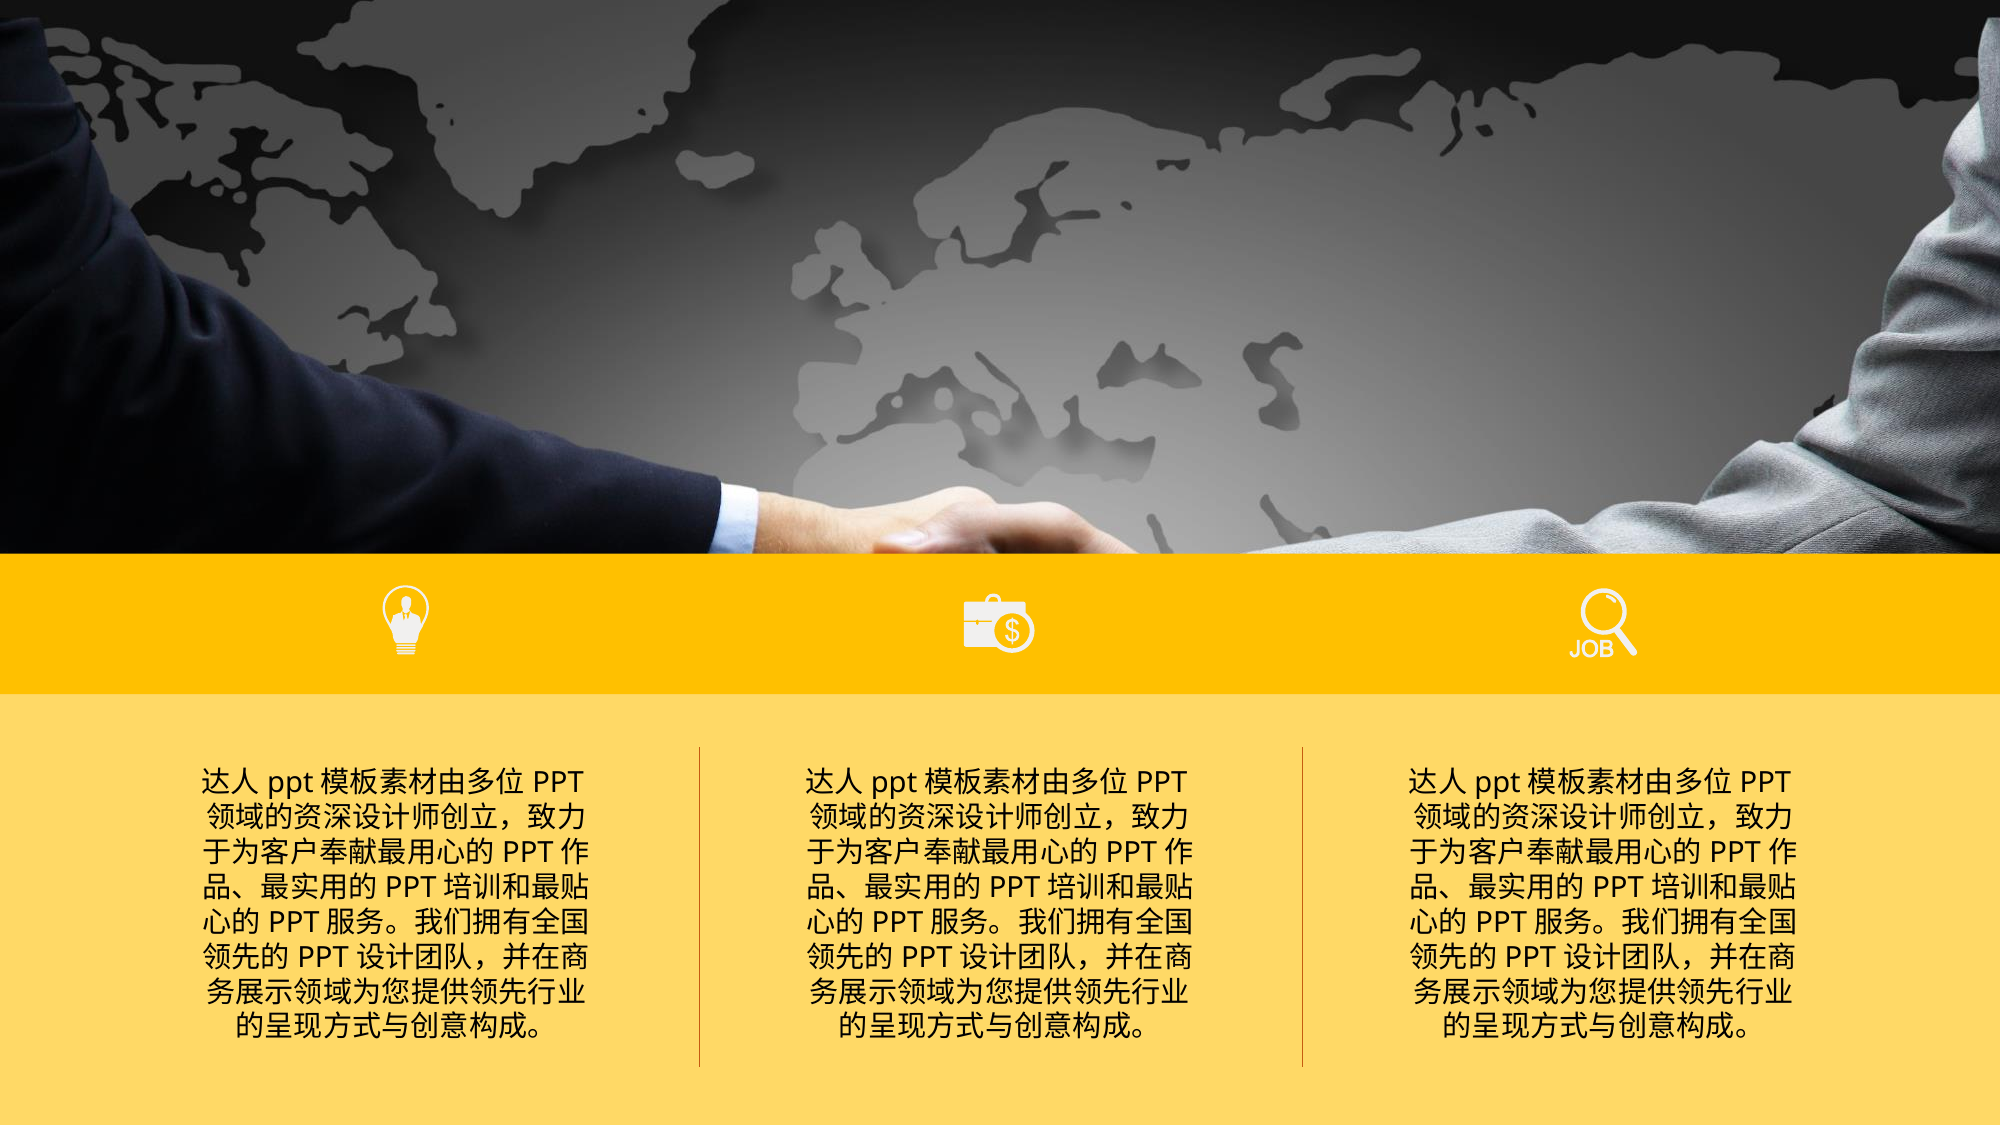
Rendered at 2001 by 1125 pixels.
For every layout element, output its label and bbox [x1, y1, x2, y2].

picture [0, 0, 2000, 1125]
text_box [963, 593, 1035, 653]
text_box [382, 585, 429, 655]
text_box [1569, 585, 1638, 658]
